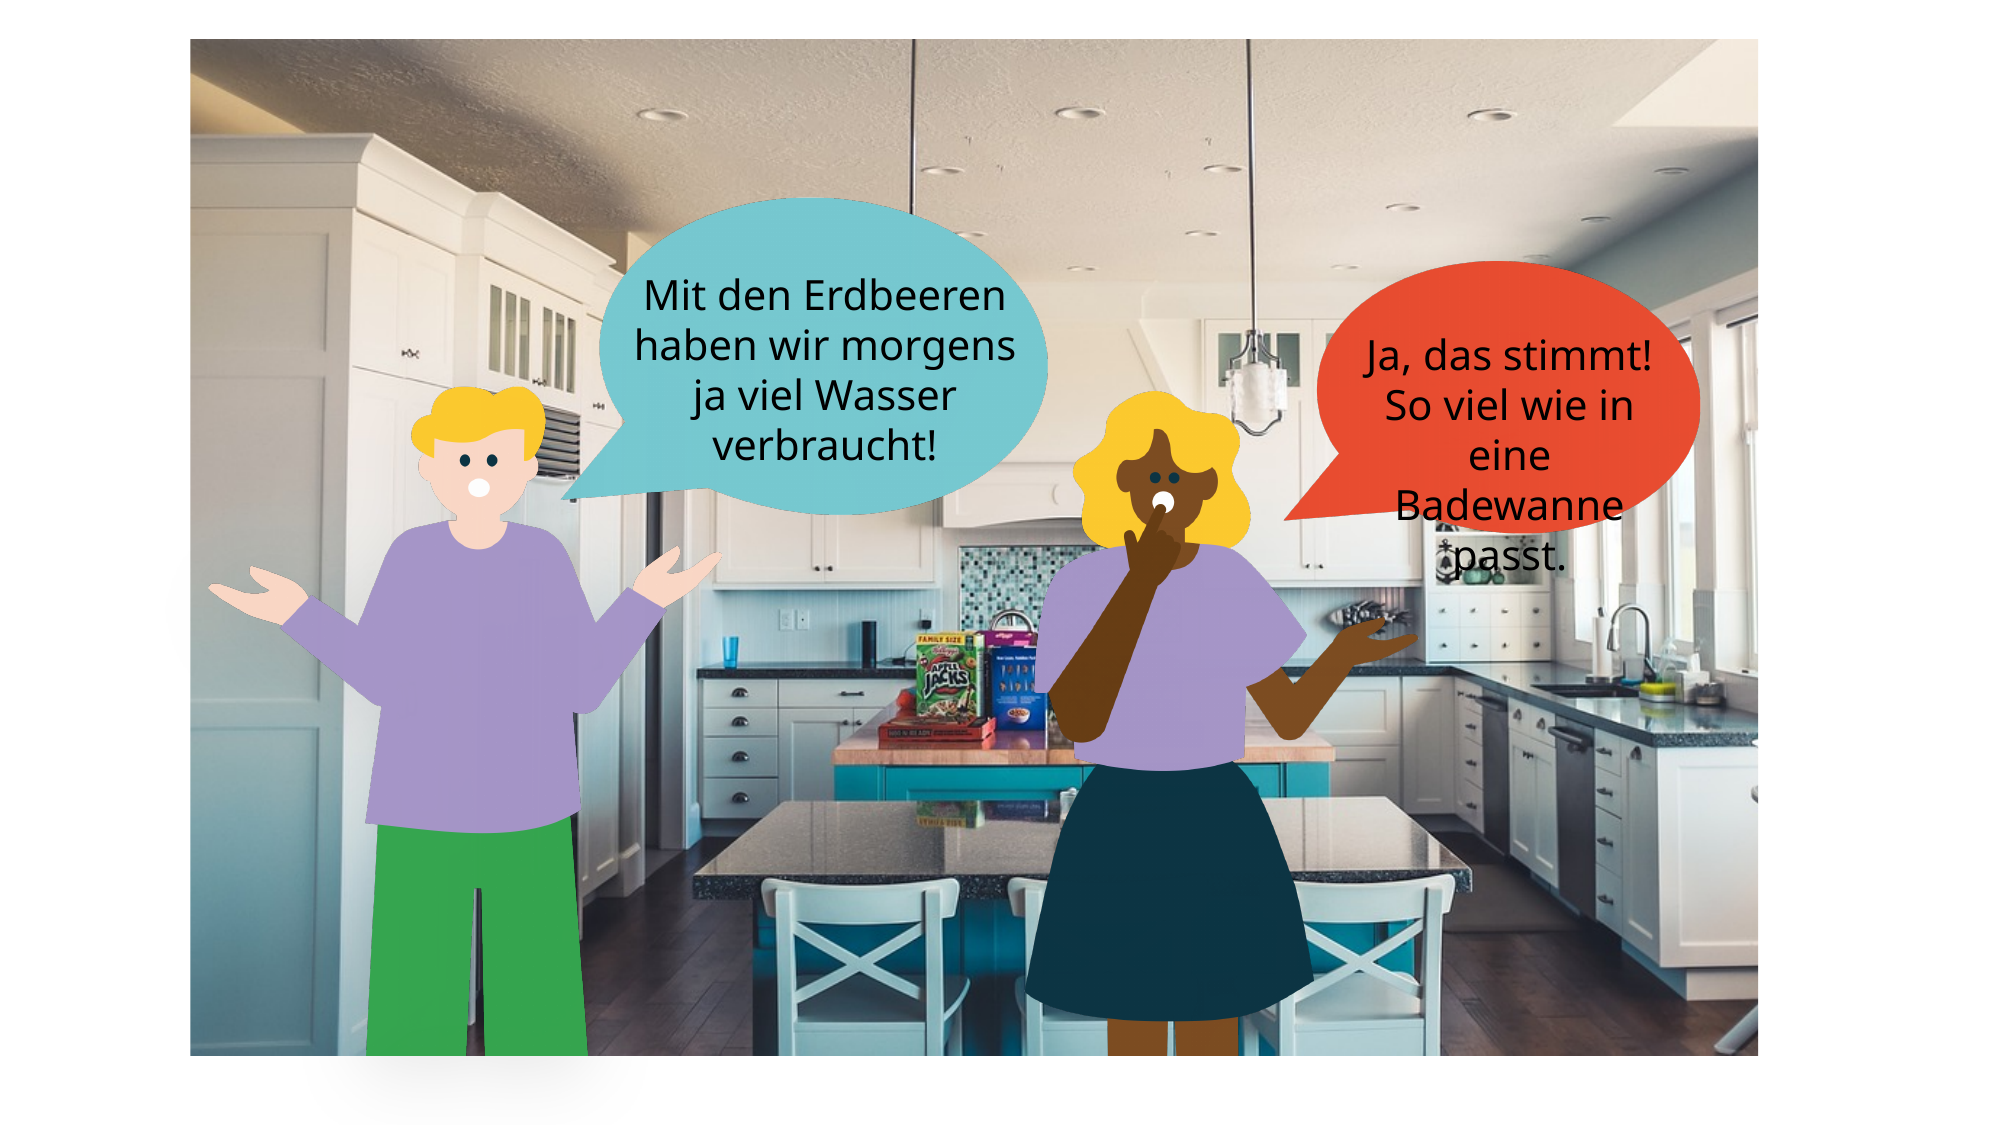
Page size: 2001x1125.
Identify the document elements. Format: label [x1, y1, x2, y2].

picture [189, 38, 1759, 1056]
